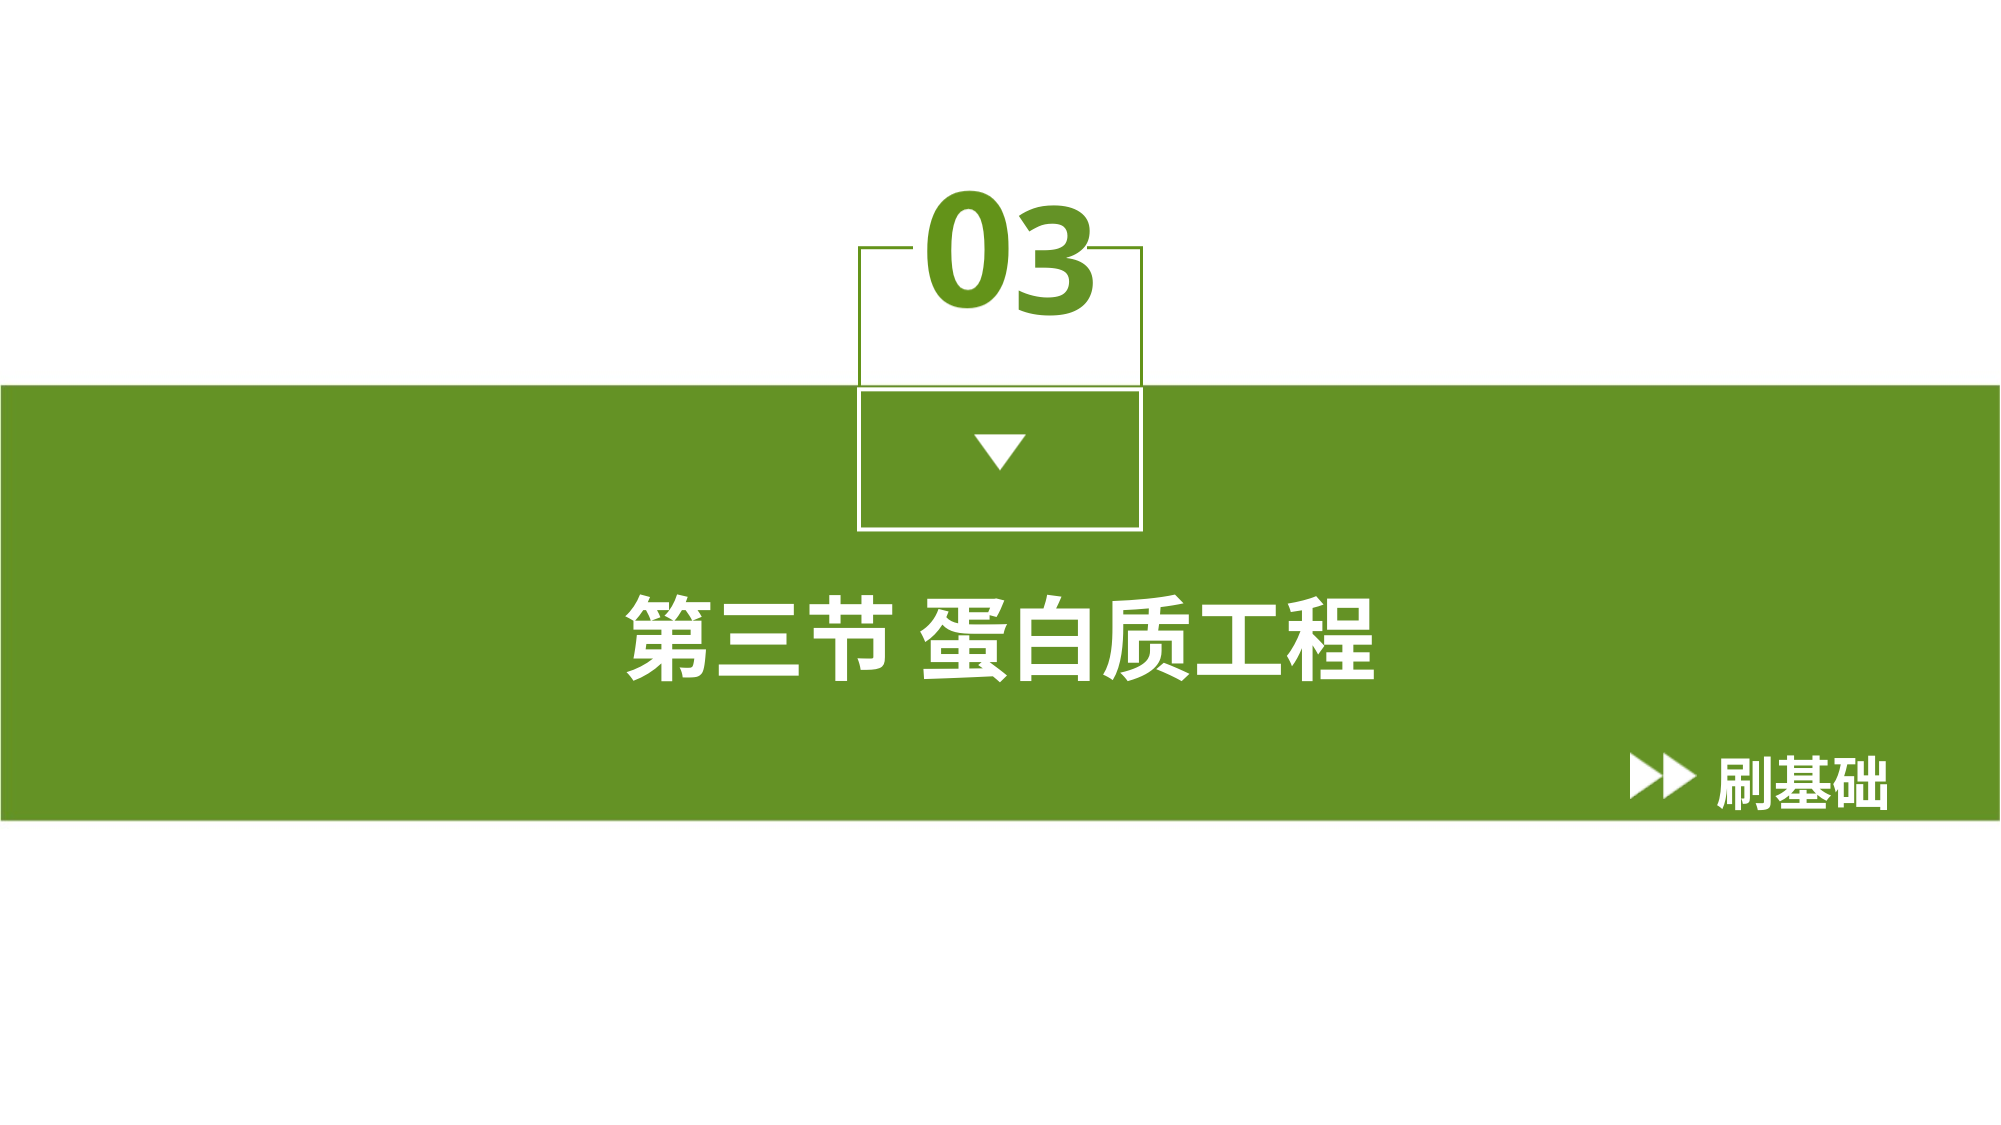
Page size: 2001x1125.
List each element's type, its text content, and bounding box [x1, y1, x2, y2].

picture [0, 699, 2000, 1125]
text_box 第三节 蛋白质工程 [0, 572, 2000, 699]
picture [0, 0, 2000, 572]
text_box 刷基础 [1715, 718, 1997, 812]
text_box 3 [1013, 156, 1173, 353]
